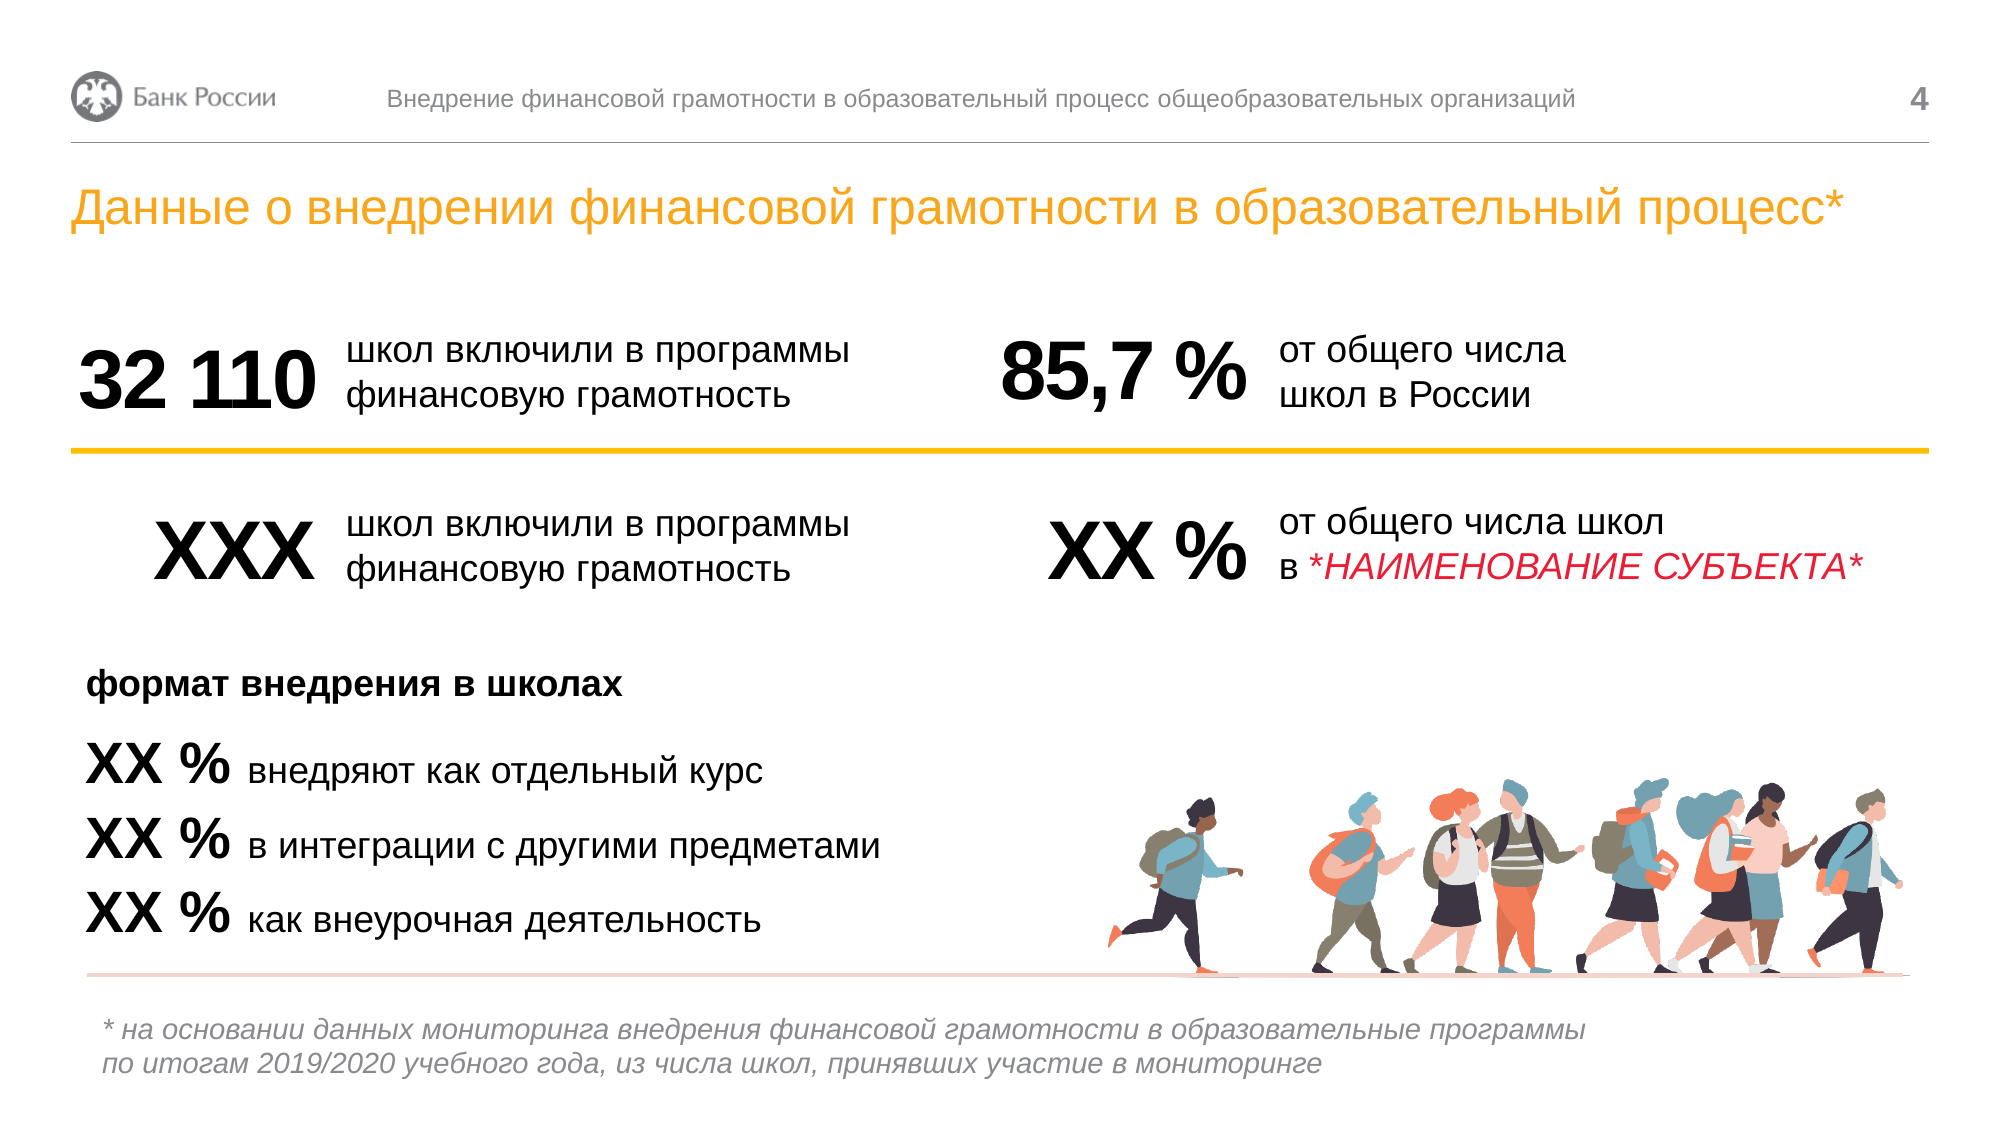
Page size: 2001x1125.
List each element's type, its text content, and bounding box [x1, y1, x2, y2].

title Данные о внедрении финансовой грамотности в образовательный процесс* [71, 181, 1929, 282]
text_box школ включили в программы финансовую грамотность [331, 492, 892, 597]
footer Внедрение финансовой грамотности в образовательный процесс общеобразовательных организаций [386, 70, 1772, 124]
text_box * на основании данных мониторинга внедрения финансовой грамотности в образовательные программы по итогам 2019/2020 учебного года, из числа школ, принявших участие в мониторинге [87, 1002, 1946, 1088]
text_box XX % [963, 488, 1264, 604]
text_box от общего числа школ в *НАИМЕНОВАНИЕ СУБЪЕКТА* [1264, 489, 1911, 595]
picture [1107, 778, 1911, 978]
text_box школ включили в программы финансовую грамотность [331, 317, 892, 423]
picture [71, 71, 275, 122]
text_box 85,7 % [963, 309, 1264, 424]
slide_number 4 [1806, 70, 1929, 124]
text_box XXX [49, 488, 332, 604]
text_box 32 110 [49, 317, 332, 433]
text_box формат внедрения в школах ХХ % внедряют как отдельный курс ХХ % в интеграции с другими предметами ХХ % как внеурочная деятельность [71, 647, 1108, 952]
text_box от общего числа школ в России [1263, 317, 1825, 423]
text_box [70, 447, 1930, 455]
